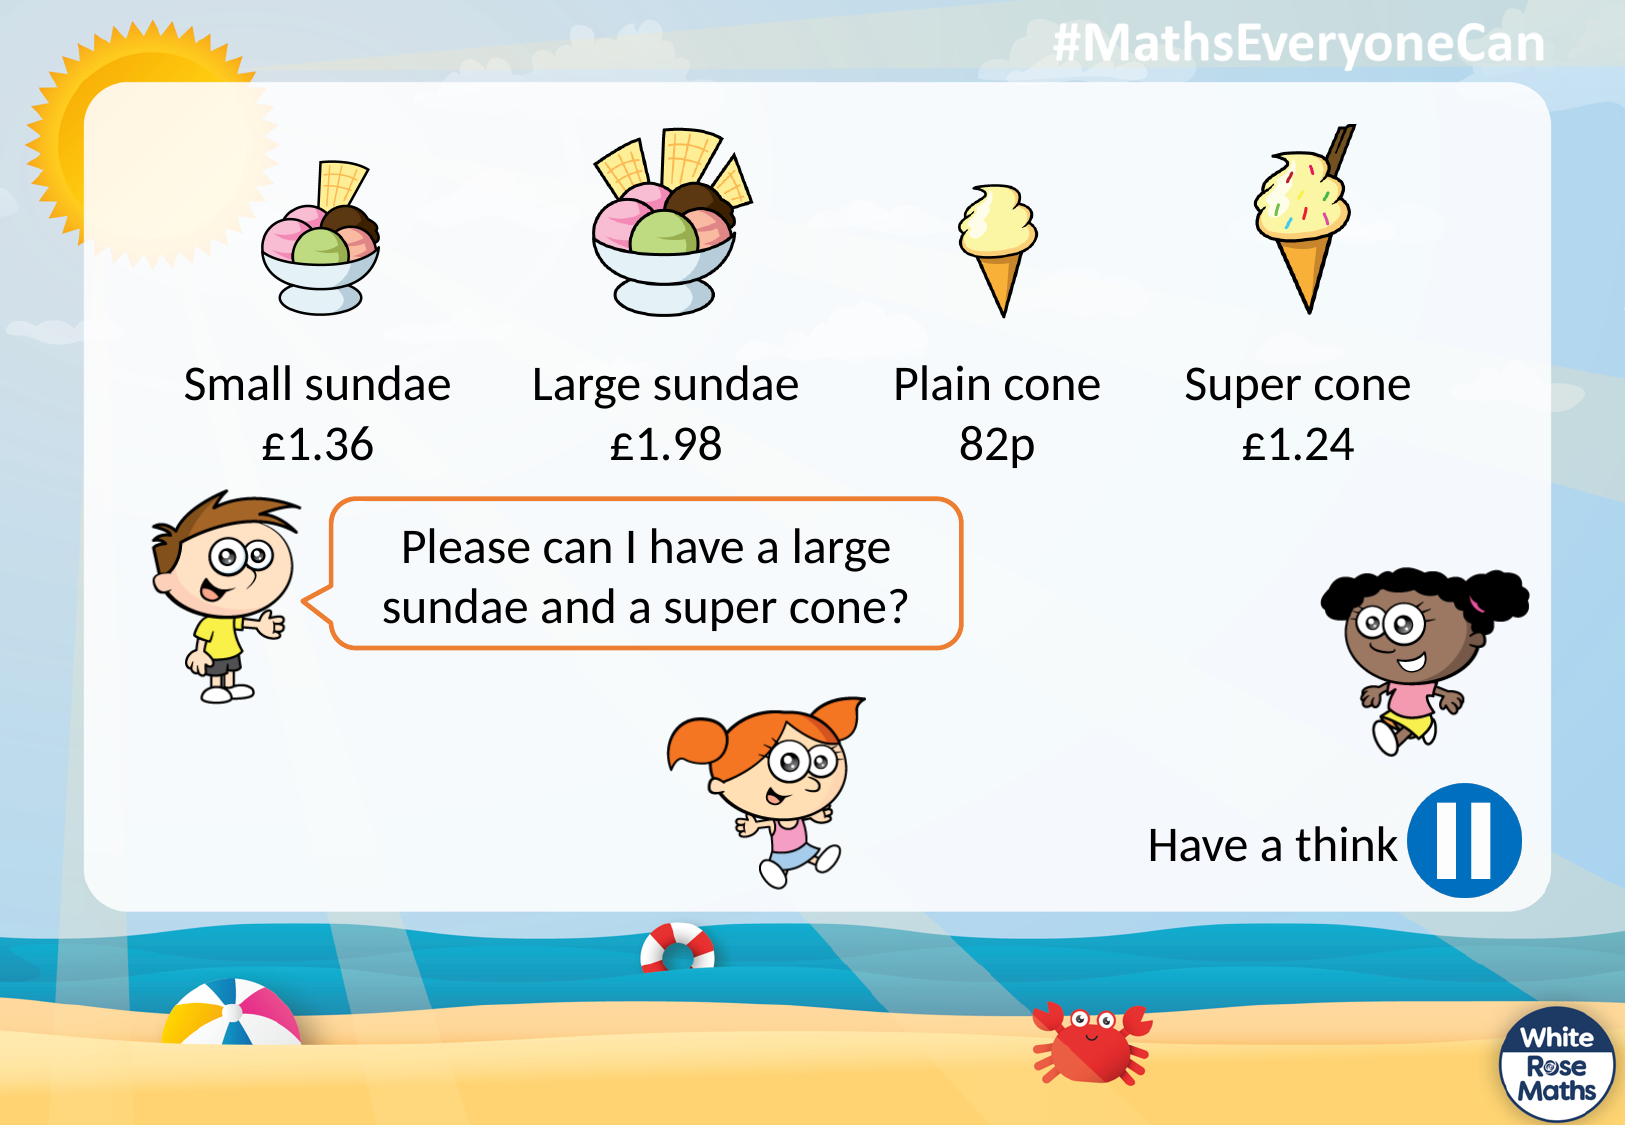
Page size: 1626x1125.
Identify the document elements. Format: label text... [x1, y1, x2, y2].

text_box Super cone £1.24 [1117, 343, 1479, 478]
text_box Please can I have a large sundae and a super cone? [332, 498, 962, 649]
text_box Have a think [1027, 804, 1407, 880]
text_box Plain cone 82p [877, 343, 1117, 478]
picture [1312, 528, 1537, 898]
picture [646, 666, 871, 937]
text_box Large sundae £1.98 [494, 343, 838, 478]
picture [237, 149, 399, 326]
picture [1173, 100, 1434, 344]
picture [563, 114, 759, 329]
text_box Small sundae £1.36 [146, 343, 490, 478]
picture [106, 465, 332, 737]
picture [899, 144, 1114, 344]
